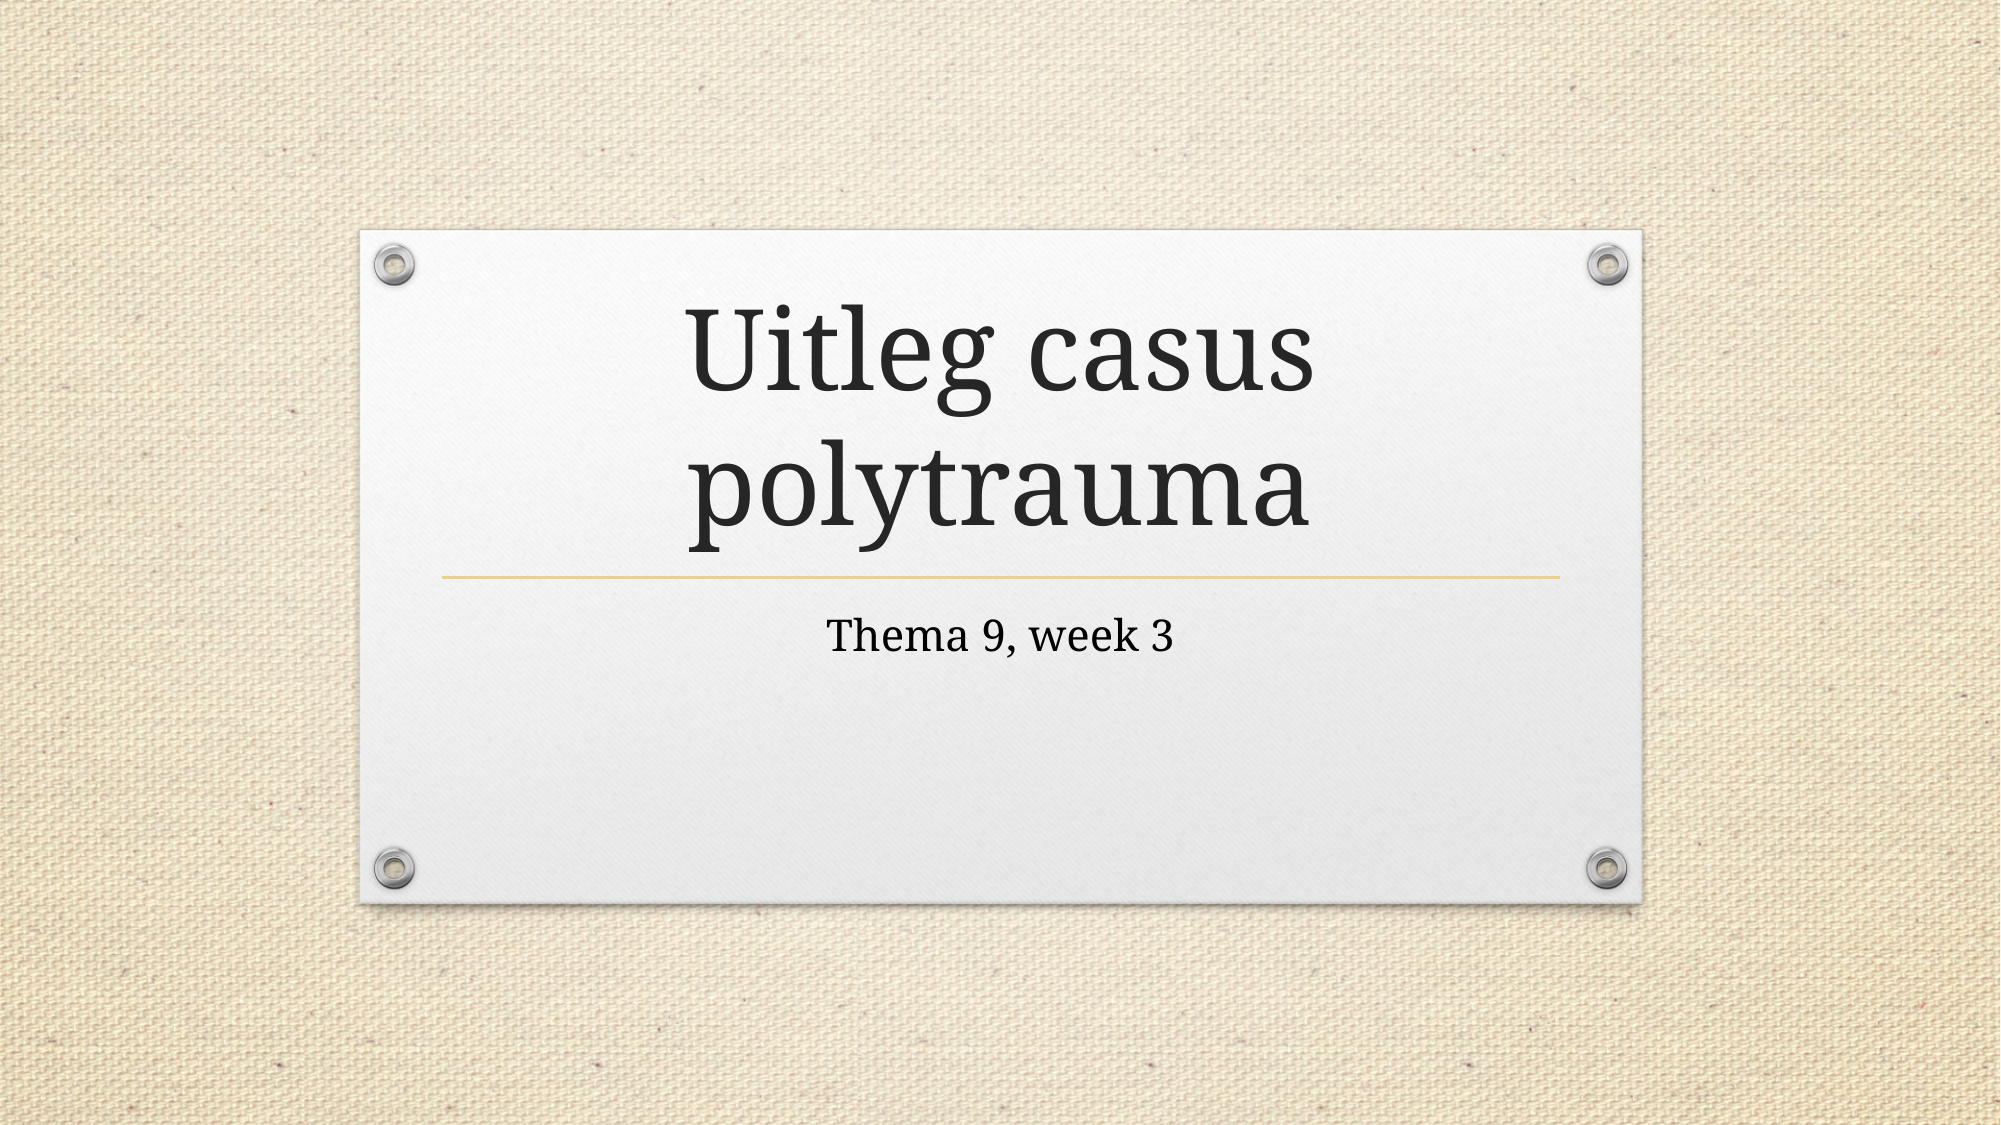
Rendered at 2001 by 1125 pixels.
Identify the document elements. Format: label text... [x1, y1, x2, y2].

subtitle Thema 9, week 3 [441, 600, 1560, 817]
title Uitleg casus polytrauma [441, 306, 1560, 556]
picture [0, 0, 2001, 1125]
